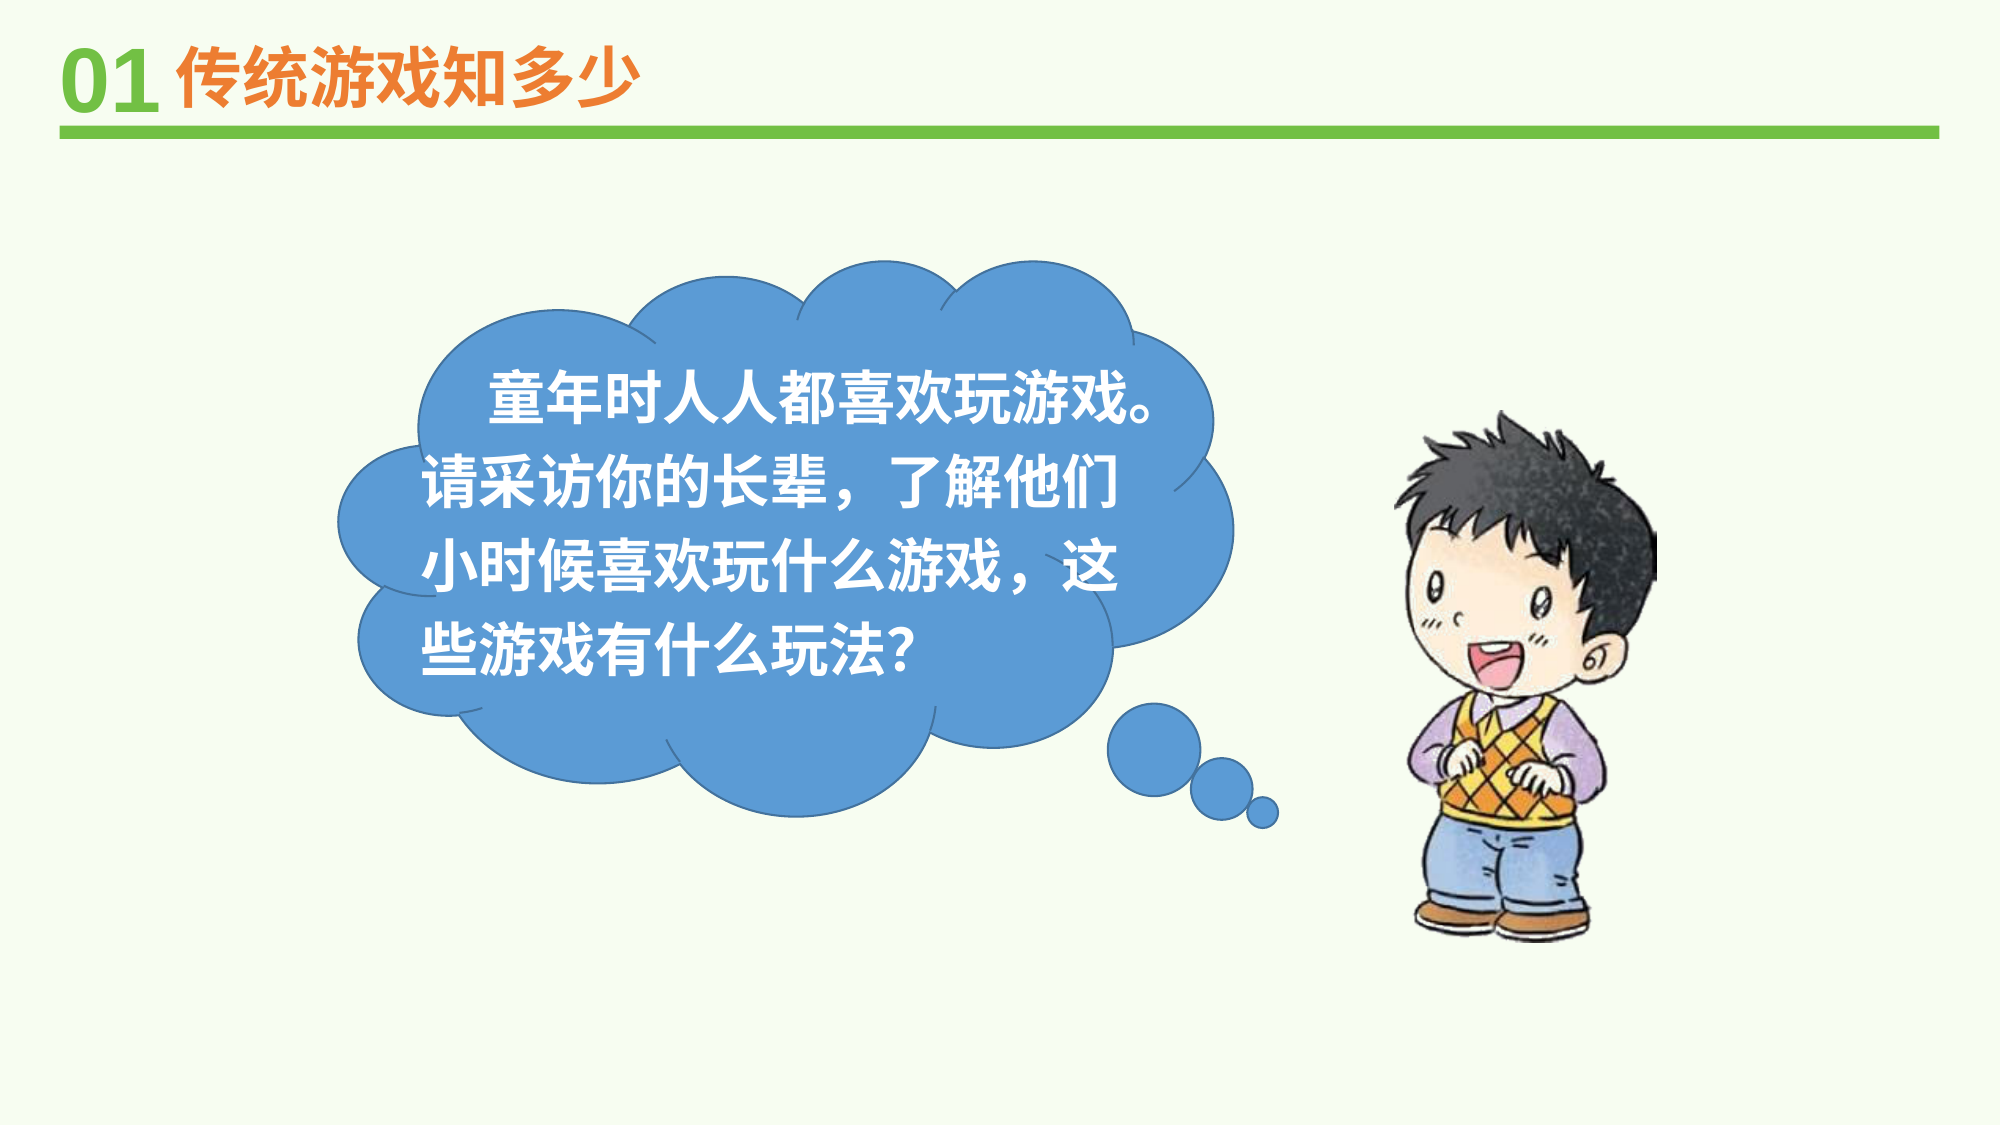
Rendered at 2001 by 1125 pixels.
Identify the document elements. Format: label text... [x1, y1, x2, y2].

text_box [338, 259, 1657, 943]
text_box 01 [59, 24, 161, 125]
text_box 传统游戏知多少 [160, 28, 699, 123]
text_box [59, 125, 1940, 140]
